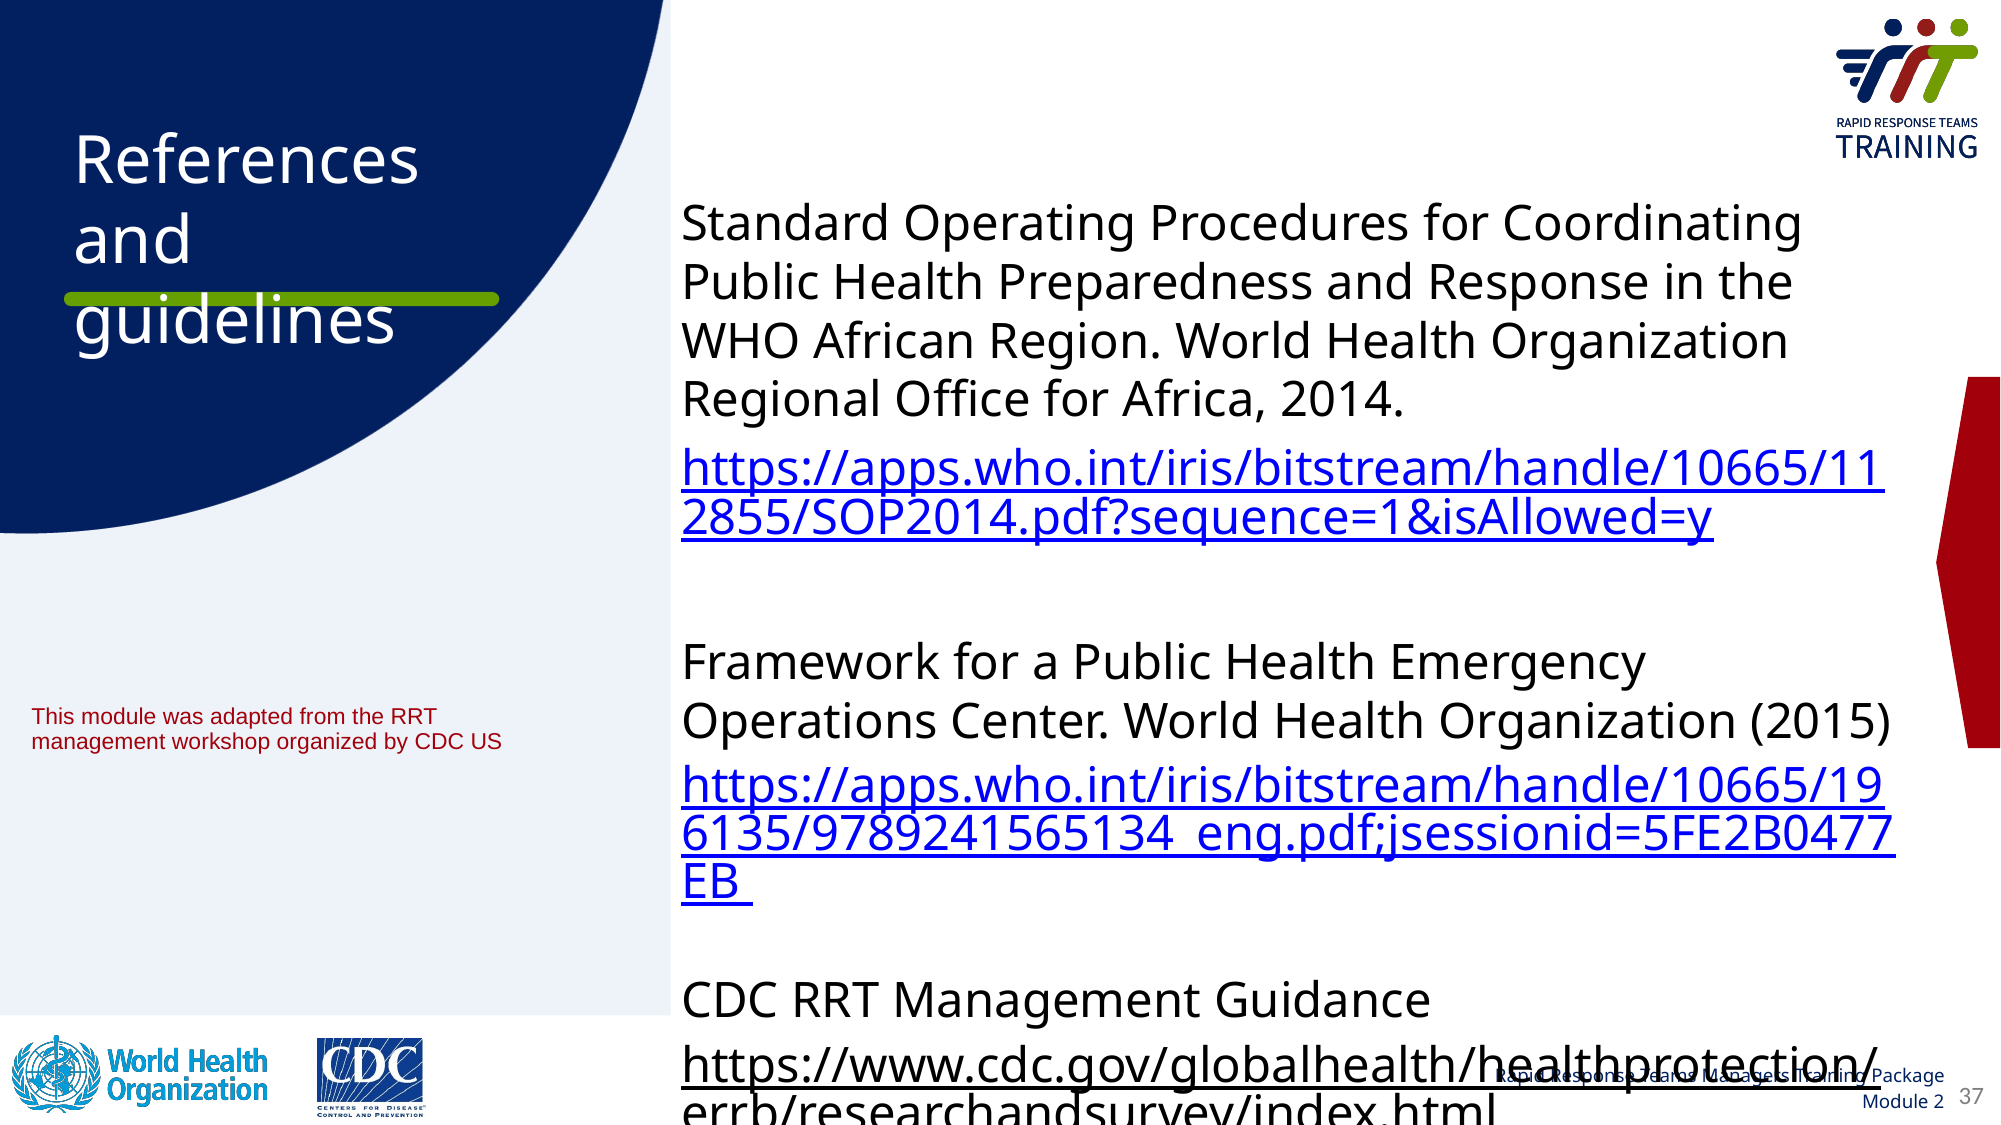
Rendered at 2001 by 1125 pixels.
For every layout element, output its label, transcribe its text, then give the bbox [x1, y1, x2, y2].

picture [34, 1054, 43, 1078]
picture [30, 1083, 37, 1091]
slide_number 37 [1921, 1072, 2000, 1125]
picture [22, 1062, 26, 1077]
list Standard Operating Procedures for Coordinating Public Health Preparedness and Response in the WHO African Region. World Health Organization Regional Office for Africa, 2014. https://apps.who.int/iris/bitstream/handle/10665/112855/SOP2014.pdf?sequence=1&isAllowed=y Framework for a Public Health Emergency Operations Center. World Health Organization (2015) https://apps.who.int/iris/bitstream/handle/10665/196135/9789241565134_eng.pdf;jsessionid=5FE2B0477EB CDC RRT Management Guidance https://www.cdc.gov/globalhealth/healthprotection/errb/researchandsurvey/index.html [672, 107, 1910, 1019]
picture [50, 1108, 62, 1113]
picture [59, 1035, 267, 1113]
picture [46, 1056, 54, 1062]
picture [12, 1035, 54, 1068]
picture [12, 1083, 48, 1113]
picture [0, 0, 670, 538]
title This module was adapted from the RRT management workshop organized by CDC US [23, 676, 617, 784]
picture [71, 1053, 90, 1091]
picture [1835, 19, 1978, 167]
picture [24, 1054, 36, 1087]
picture [40, 1062, 47, 1070]
picture [317, 1038, 426, 1117]
picture [36, 1088, 78, 1105]
